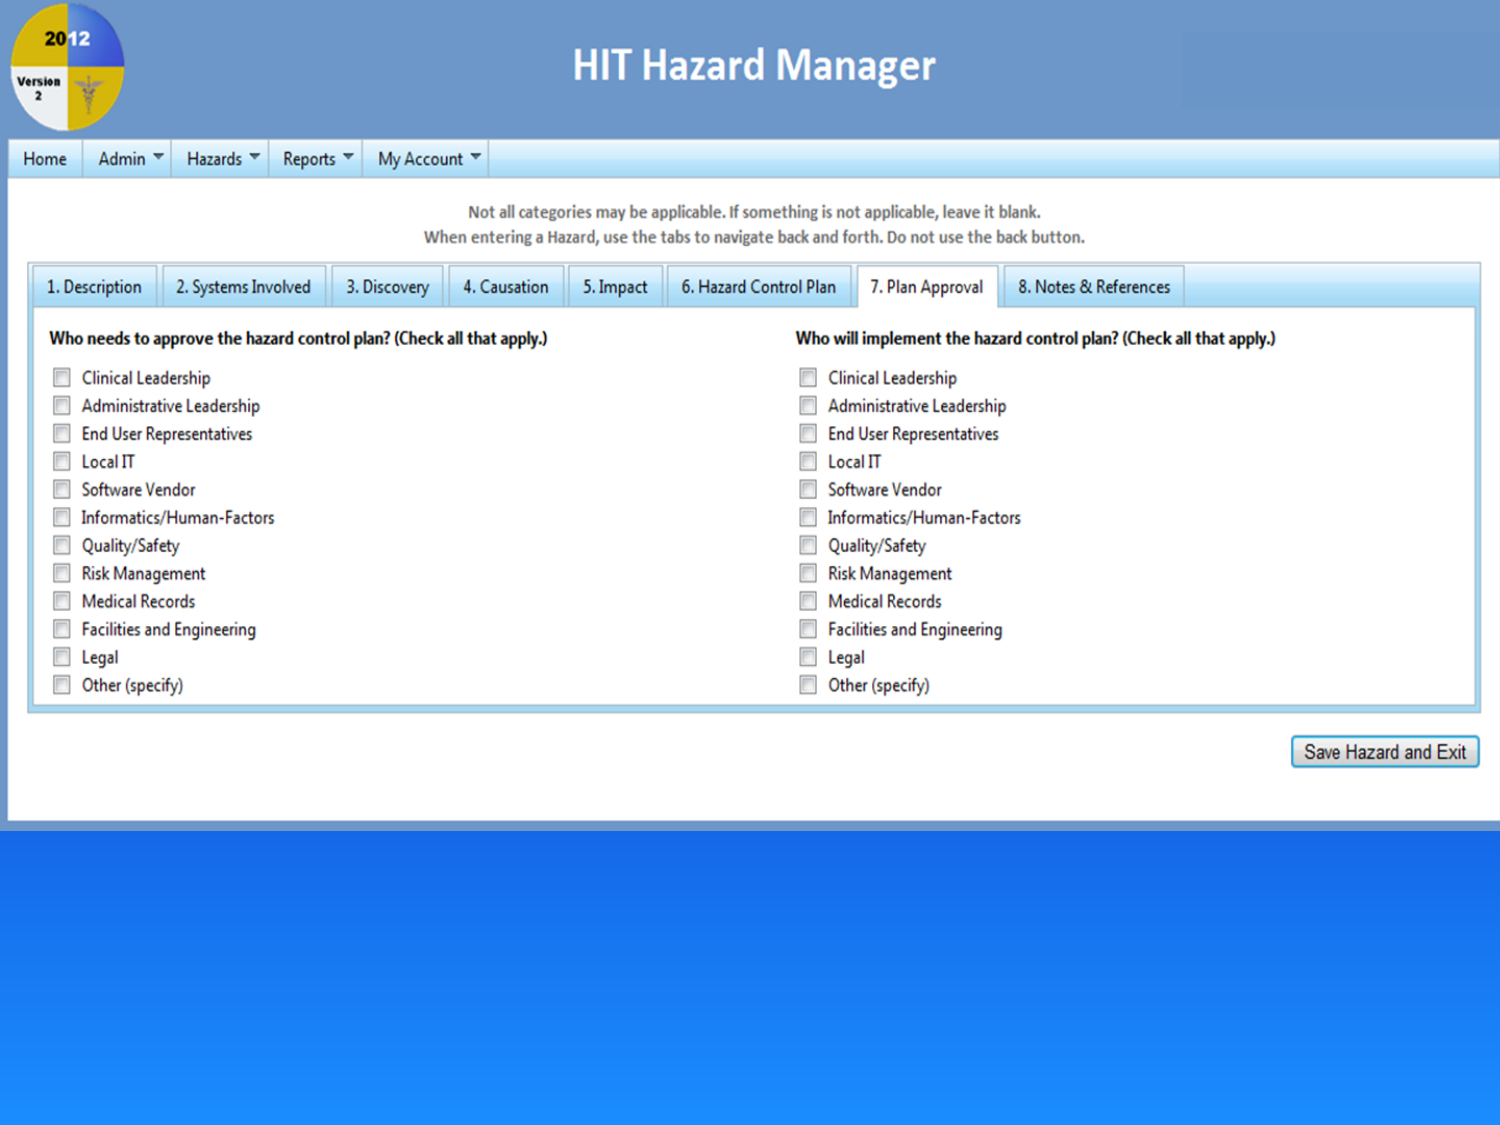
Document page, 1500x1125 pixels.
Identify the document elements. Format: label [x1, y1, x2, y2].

picture [0, 0, 1500, 832]
